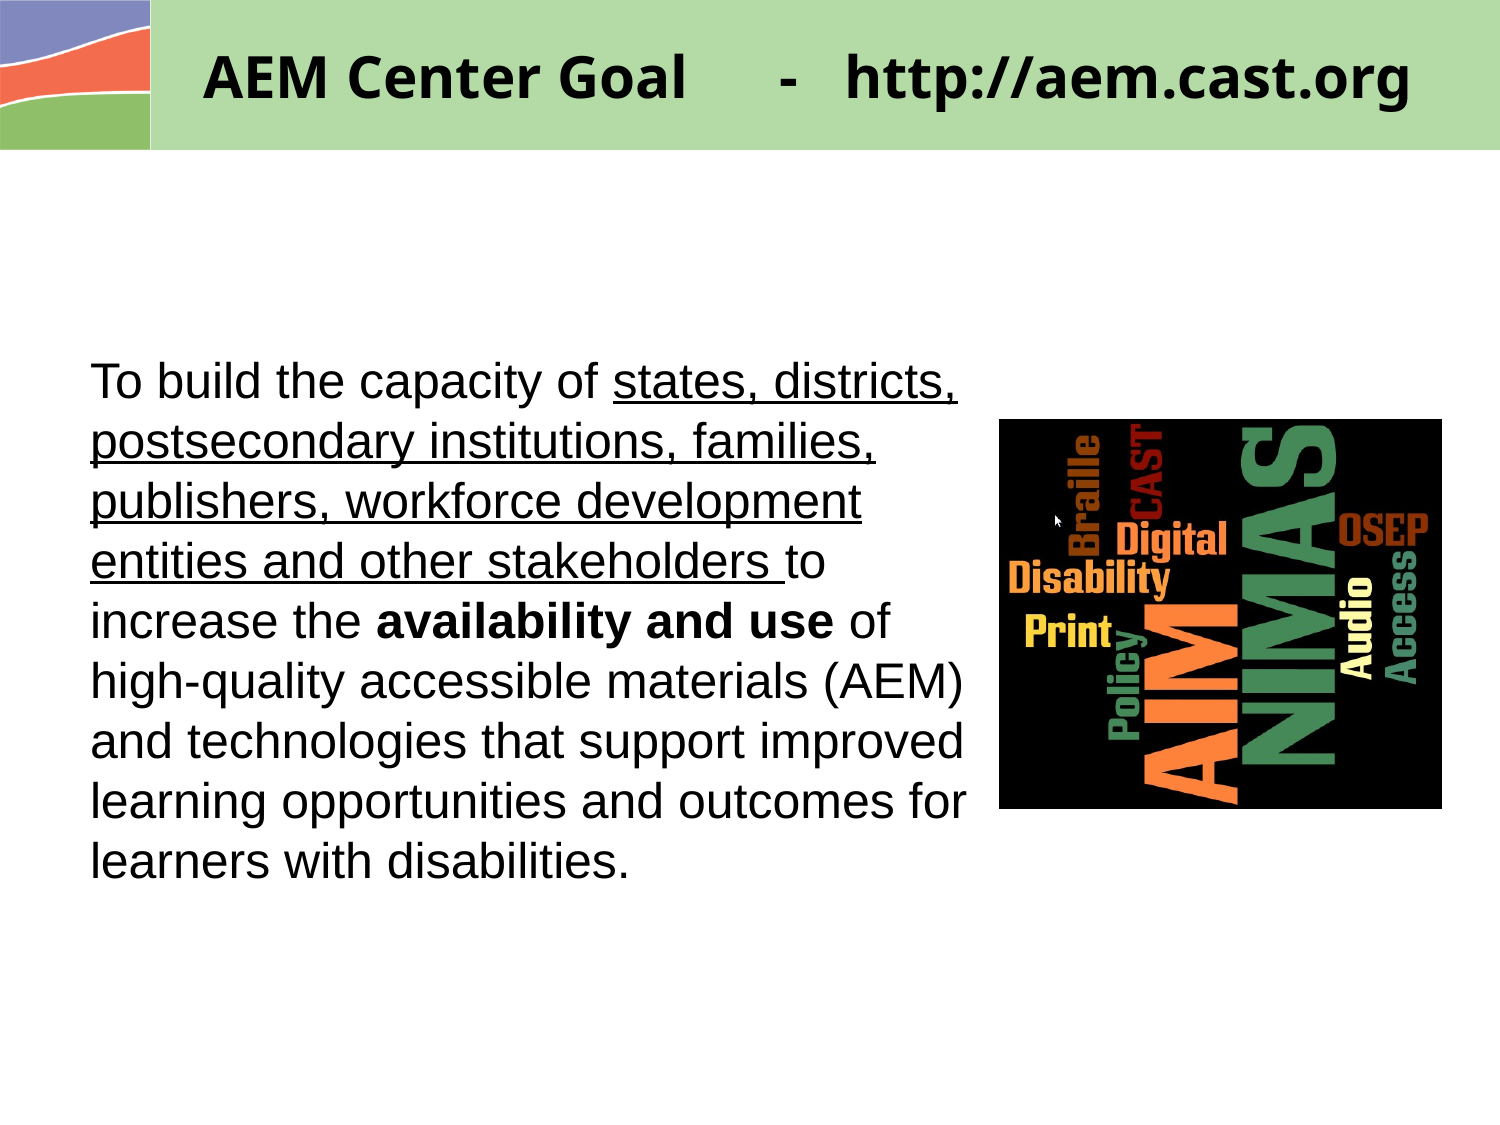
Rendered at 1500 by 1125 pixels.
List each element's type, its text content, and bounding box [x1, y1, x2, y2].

picture [999, 419, 1442, 810]
picture [0, 0, 150, 150]
title AEM Center Goal - http://aem.cast.org [150, 0, 1500, 151]
list To build the capacity of states, districts, postsecondary institutions, families, publishers, workforce development entities and other stakeholders to increase the availability and use of high-quality accessible materials (AEM) and technologies that support improved learning opportunities and outcomes for learners with disabilities. [74, 340, 988, 888]
